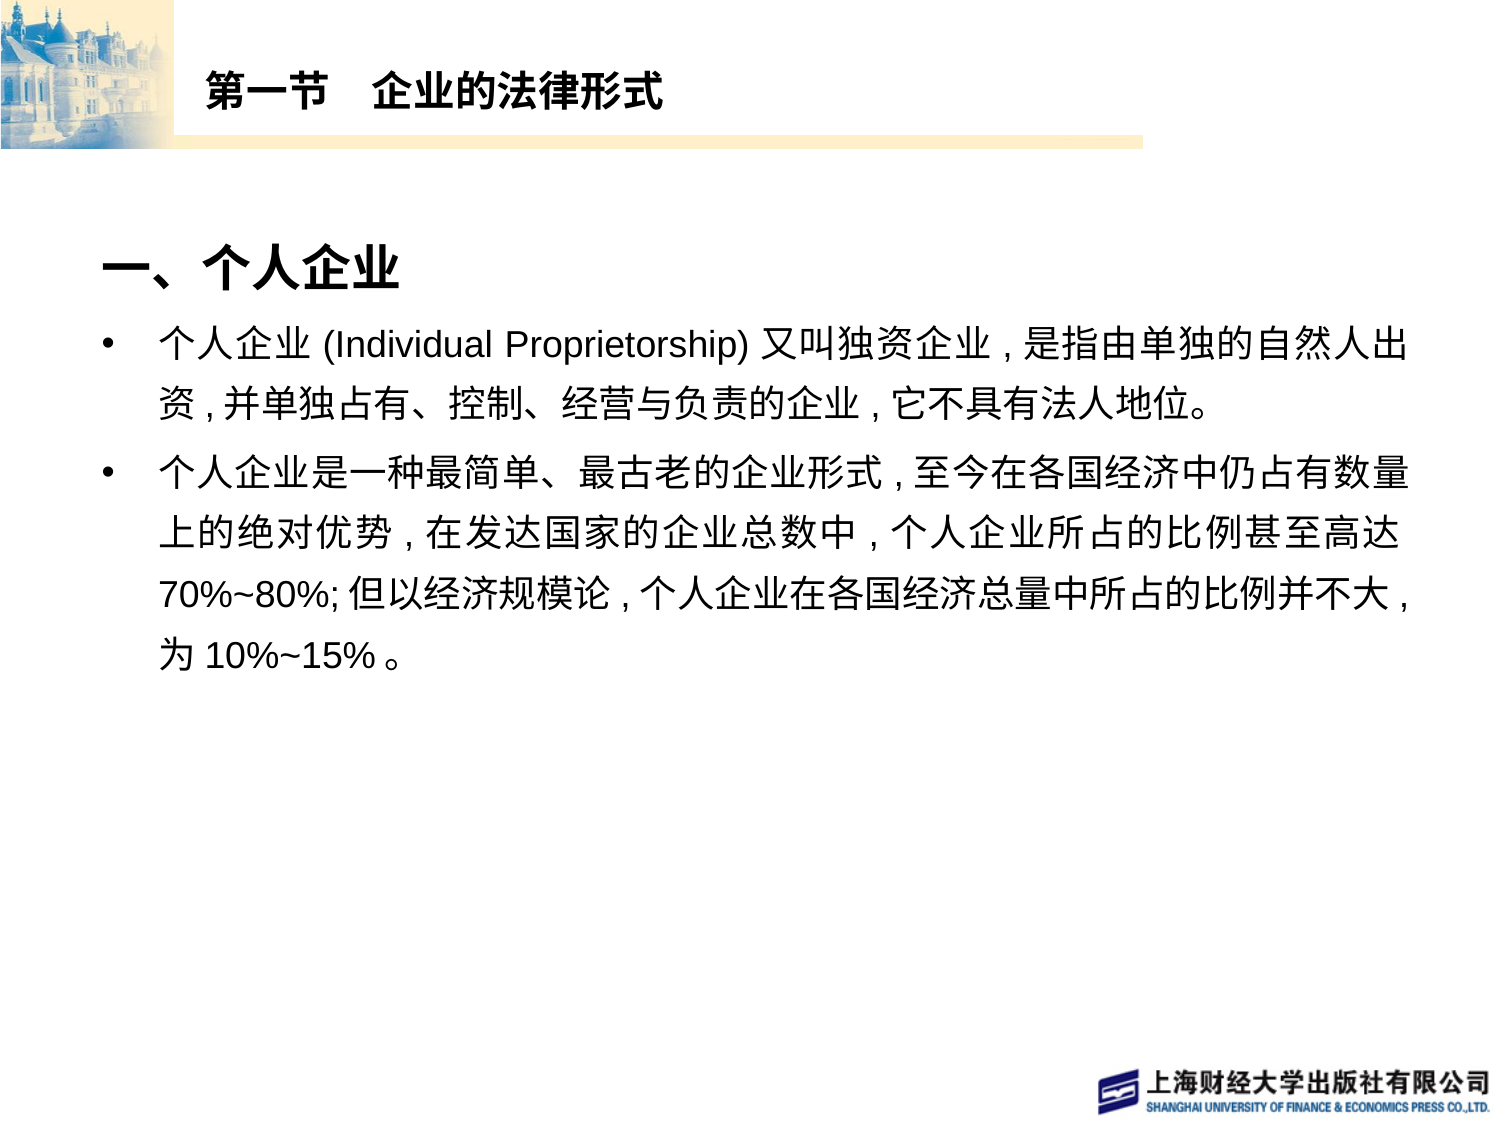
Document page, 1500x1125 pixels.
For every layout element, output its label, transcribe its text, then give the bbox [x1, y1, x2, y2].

list 一、个人企业 个人企业(Individual Proprietorship)又叫独资企业,是指由单独的自然人出资,并单独占有、控制、经营与负责的企业,它不具有法人地位。 个人企业是一种最简单、最古老的企业形式,至今在各国经济中仍占有数量上的绝对优势,在发达国家的企业总数中,个人企业所占的比例甚至高达70%~80%;但以经济规模论,个人企业在各国经济总量中所占的比例并不大,为10%~15%。 [86, 207, 1425, 1071]
picture [0, 0, 1143, 149]
picture [1097, 1065, 1494, 1120]
title 第一节 企业的法律形式 [189, 36, 1262, 143]
